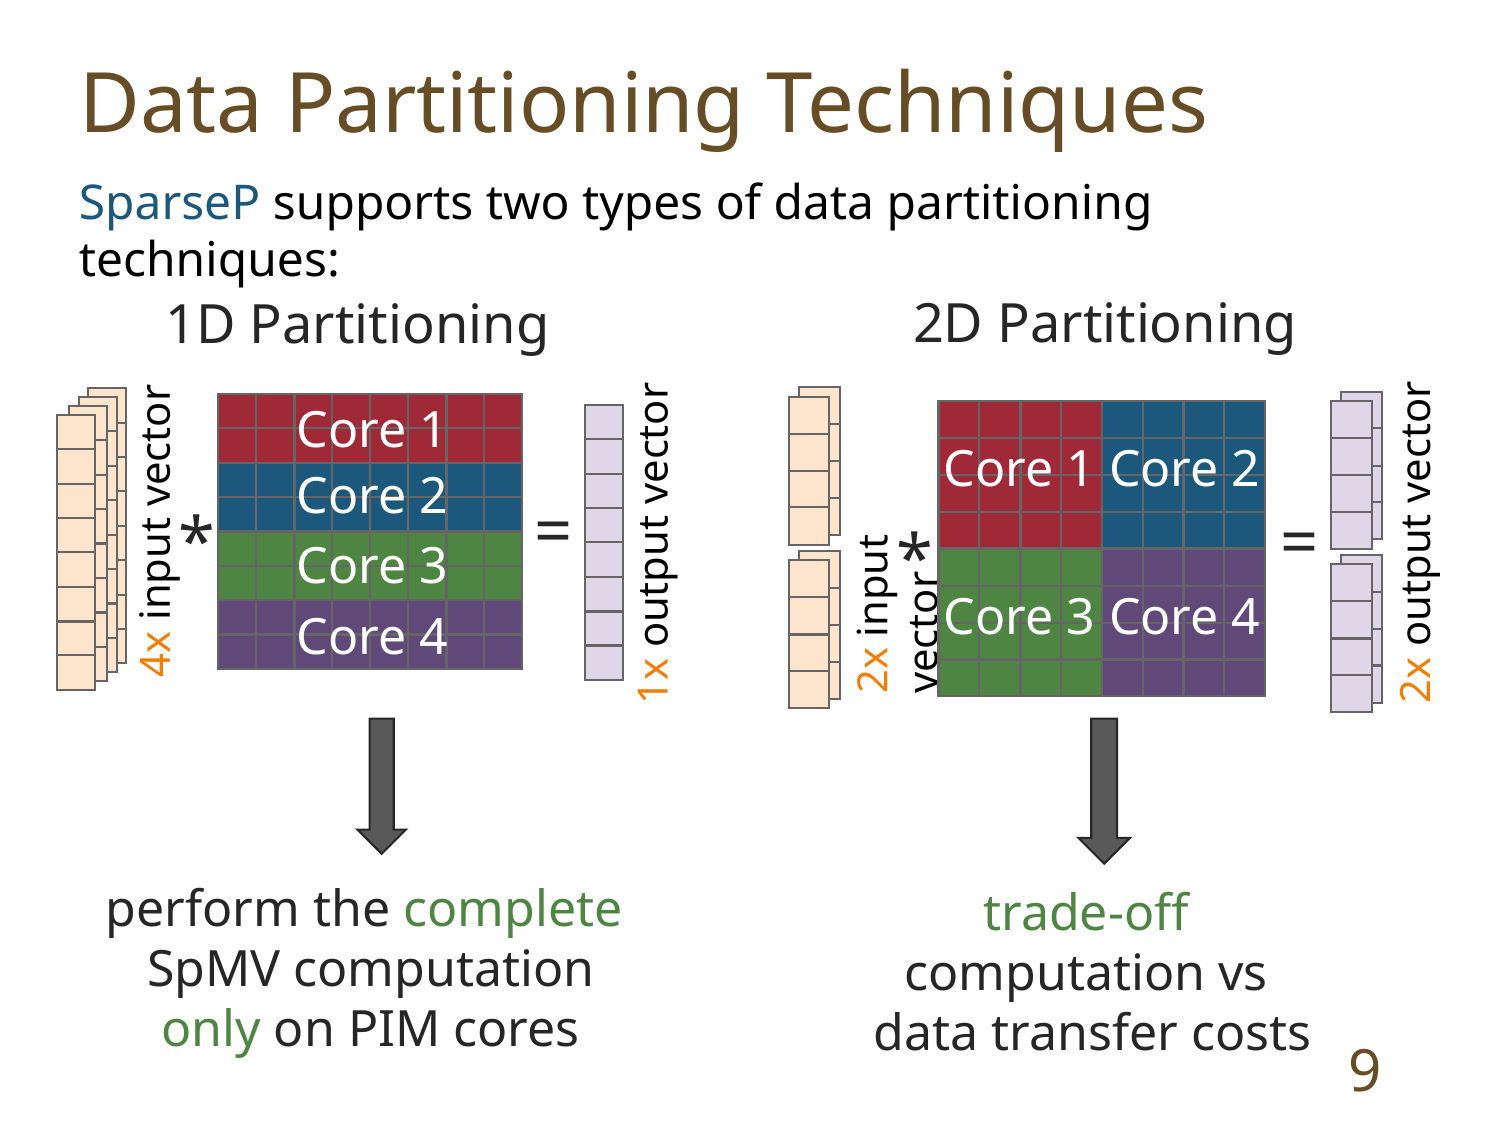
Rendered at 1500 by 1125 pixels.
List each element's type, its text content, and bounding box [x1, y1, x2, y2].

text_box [57, 360, 685, 718]
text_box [788, 365, 1447, 718]
text_box 1D Partitioning [122, 294, 593, 360]
text_box 2D Partitioning [870, 294, 1340, 361]
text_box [38, 718, 704, 1067]
text_box Data Partitioning Techniques [64, 36, 1430, 164]
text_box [736, 718, 1450, 1071]
slide_number 9 [1059, 1071, 1397, 1103]
text_box SparseP supports two types of data partitioning techniques: [64, 164, 1430, 294]
